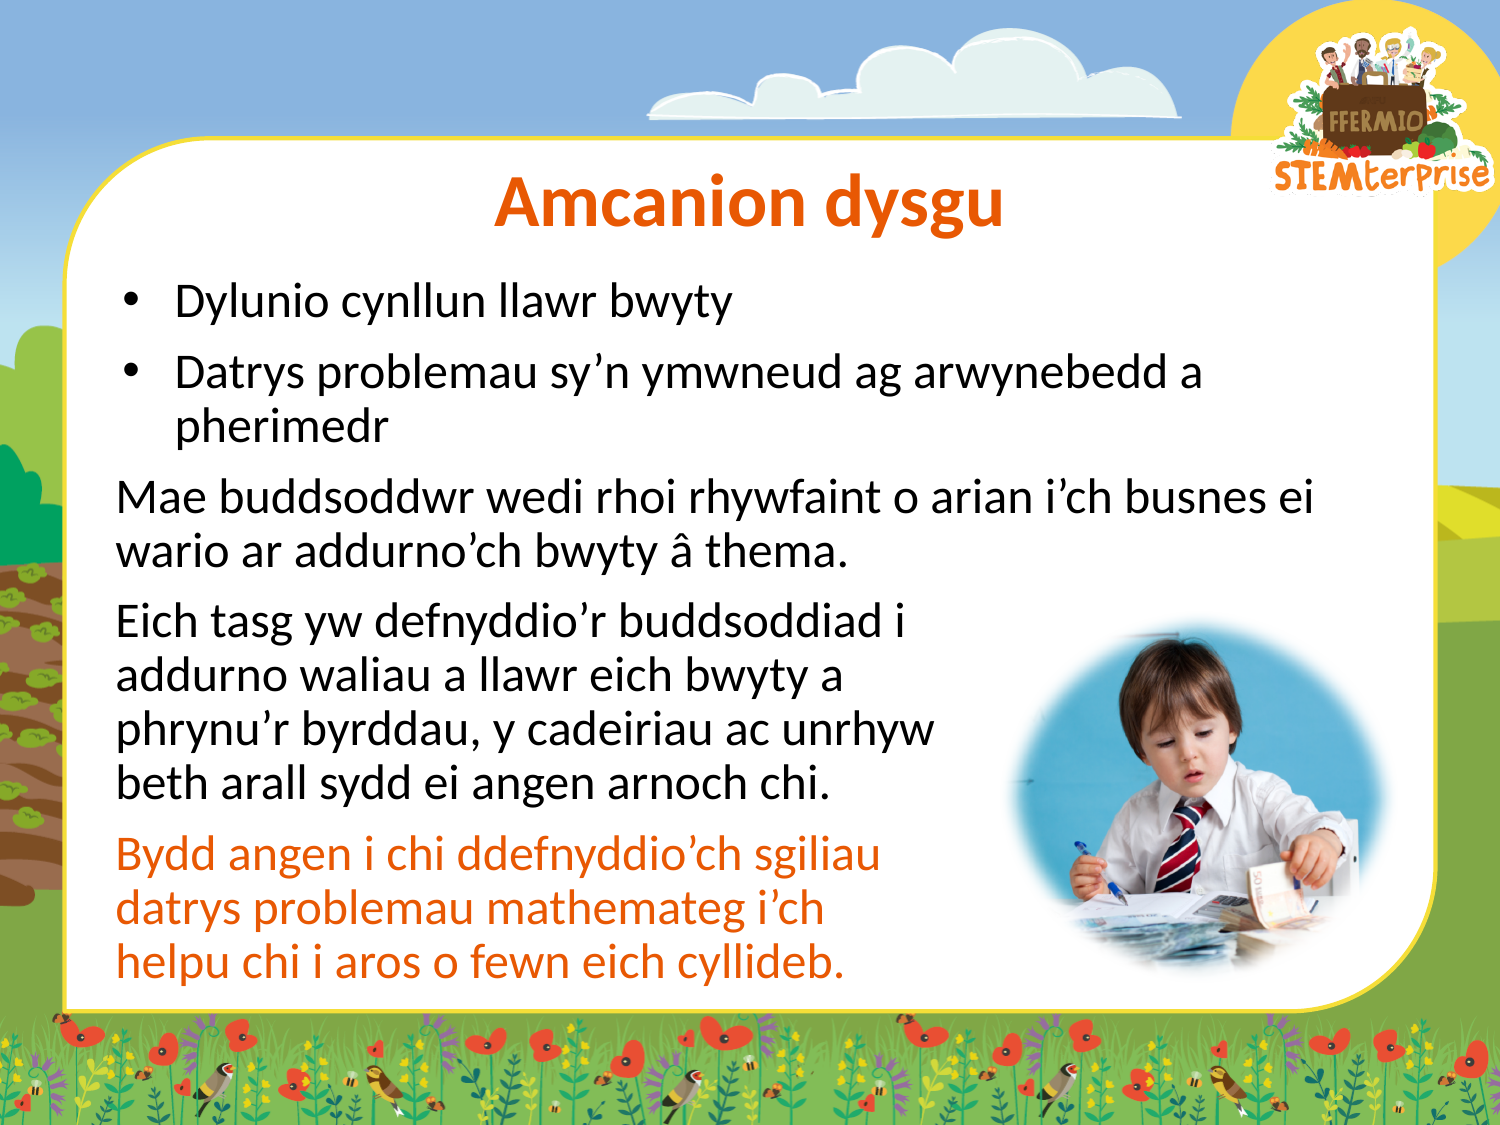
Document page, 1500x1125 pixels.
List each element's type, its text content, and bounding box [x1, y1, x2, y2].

picture [0, 0, 1500, 1125]
list Dylunio cynllun llawr bwyty Datrys problemau sy’n ymwneud ag arwynebedd a pherimedr Mae buddsoddwr wedi rhoi rhywfaint o arian i’ch busnes ei wario ar addurno’ch bwyty â thema. Eich tasg yw defnyddio’r buddsoddiad i addurno waliau a llawr eich bwyty a phrynu’r byrddau, y cadeiriau ac unrhyw beth arall sydd ei angen arnoch chi. Bydd angen i chi ddefnyddio’ch sgiliau datrys problemau mathemateg i’ch helpu chi i aros o fewn eich cyllideb. [100, 267, 1400, 965]
title Amcanion dysgu [218, 137, 1282, 256]
